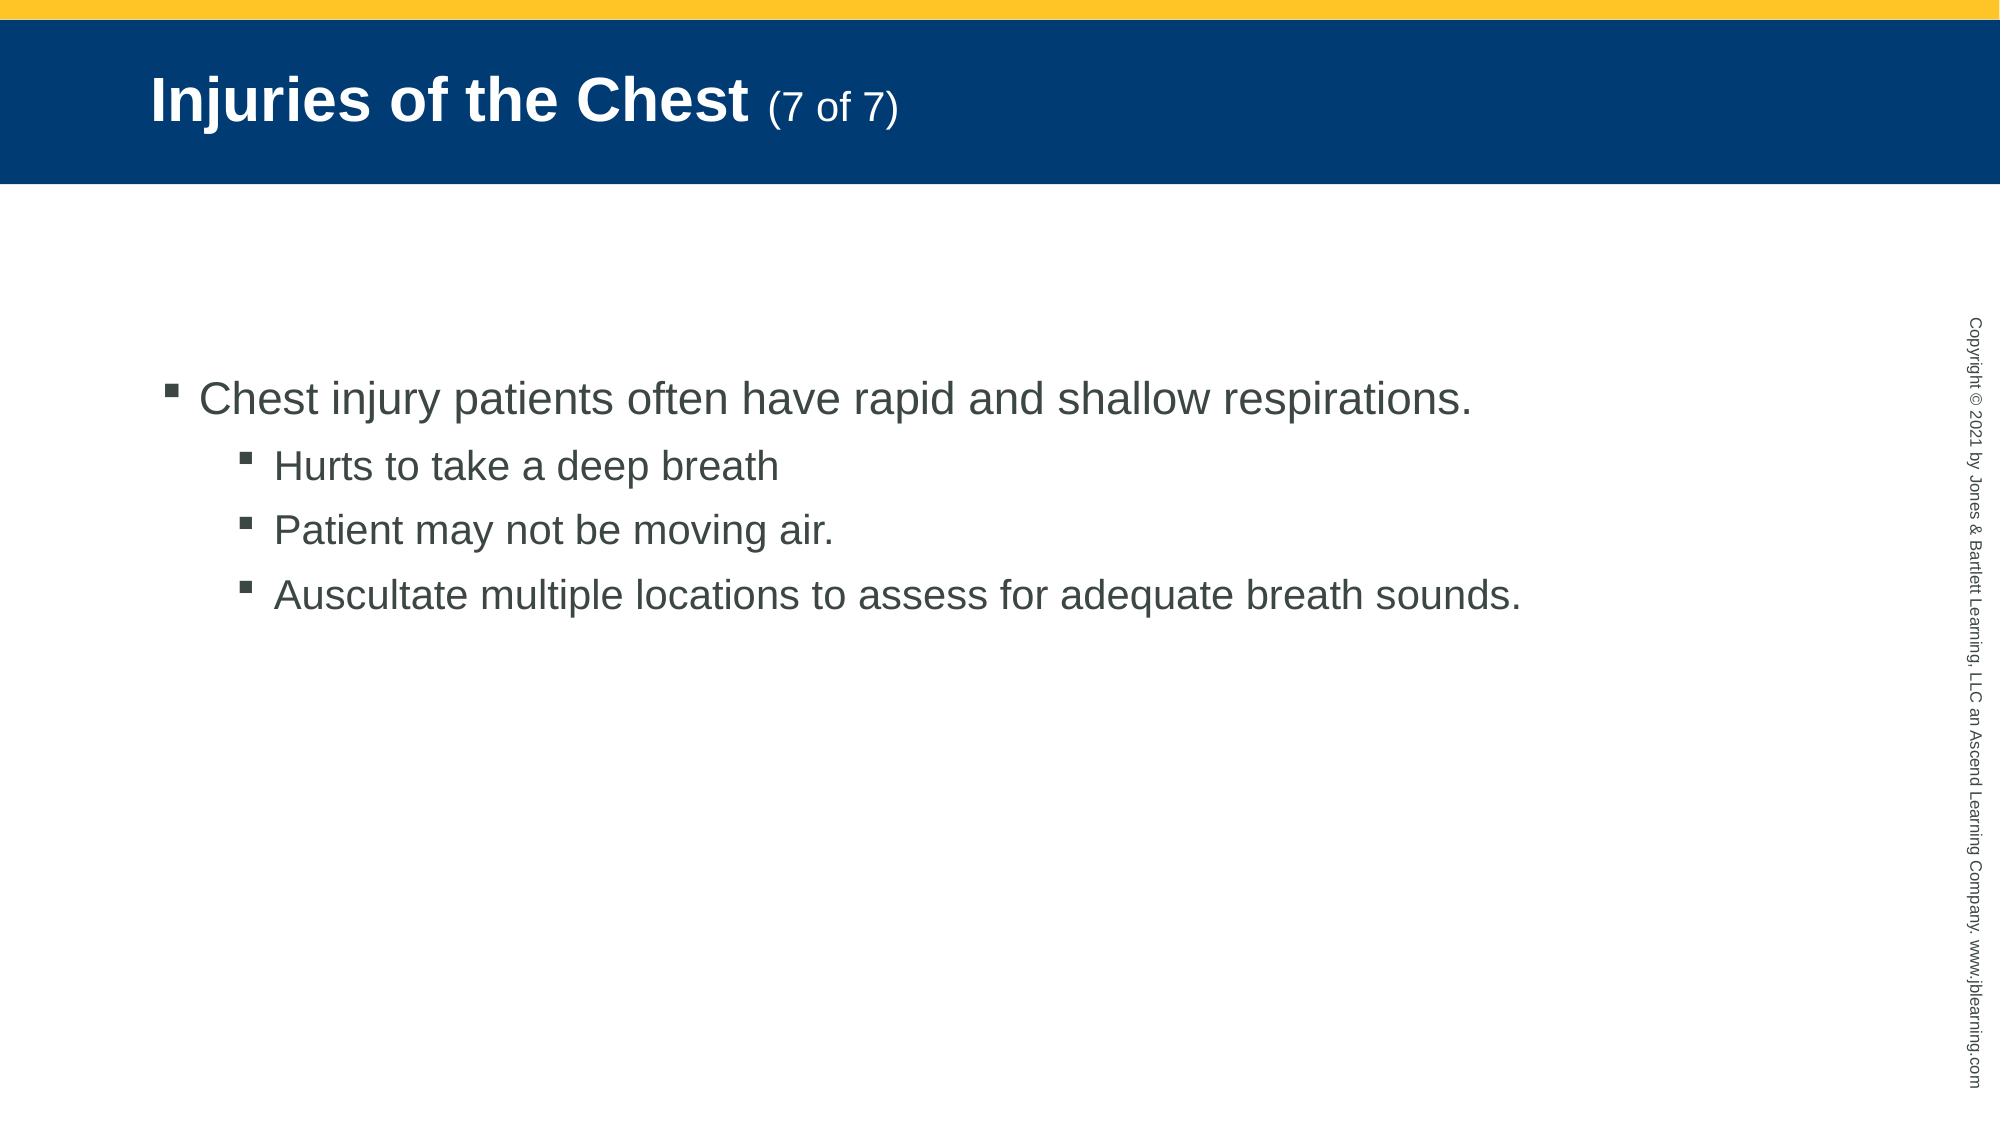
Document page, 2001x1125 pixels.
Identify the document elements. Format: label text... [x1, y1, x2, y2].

title Injuries of the Chest (7 of 7) [0, 19, 2000, 185]
list Chest injury patients often have rapid and shallow respirations. Hurts to take a deep breath Patient may not be moving air. Auscultate multiple locations to assess for adequate breath sounds. [146, 361, 1859, 1016]
